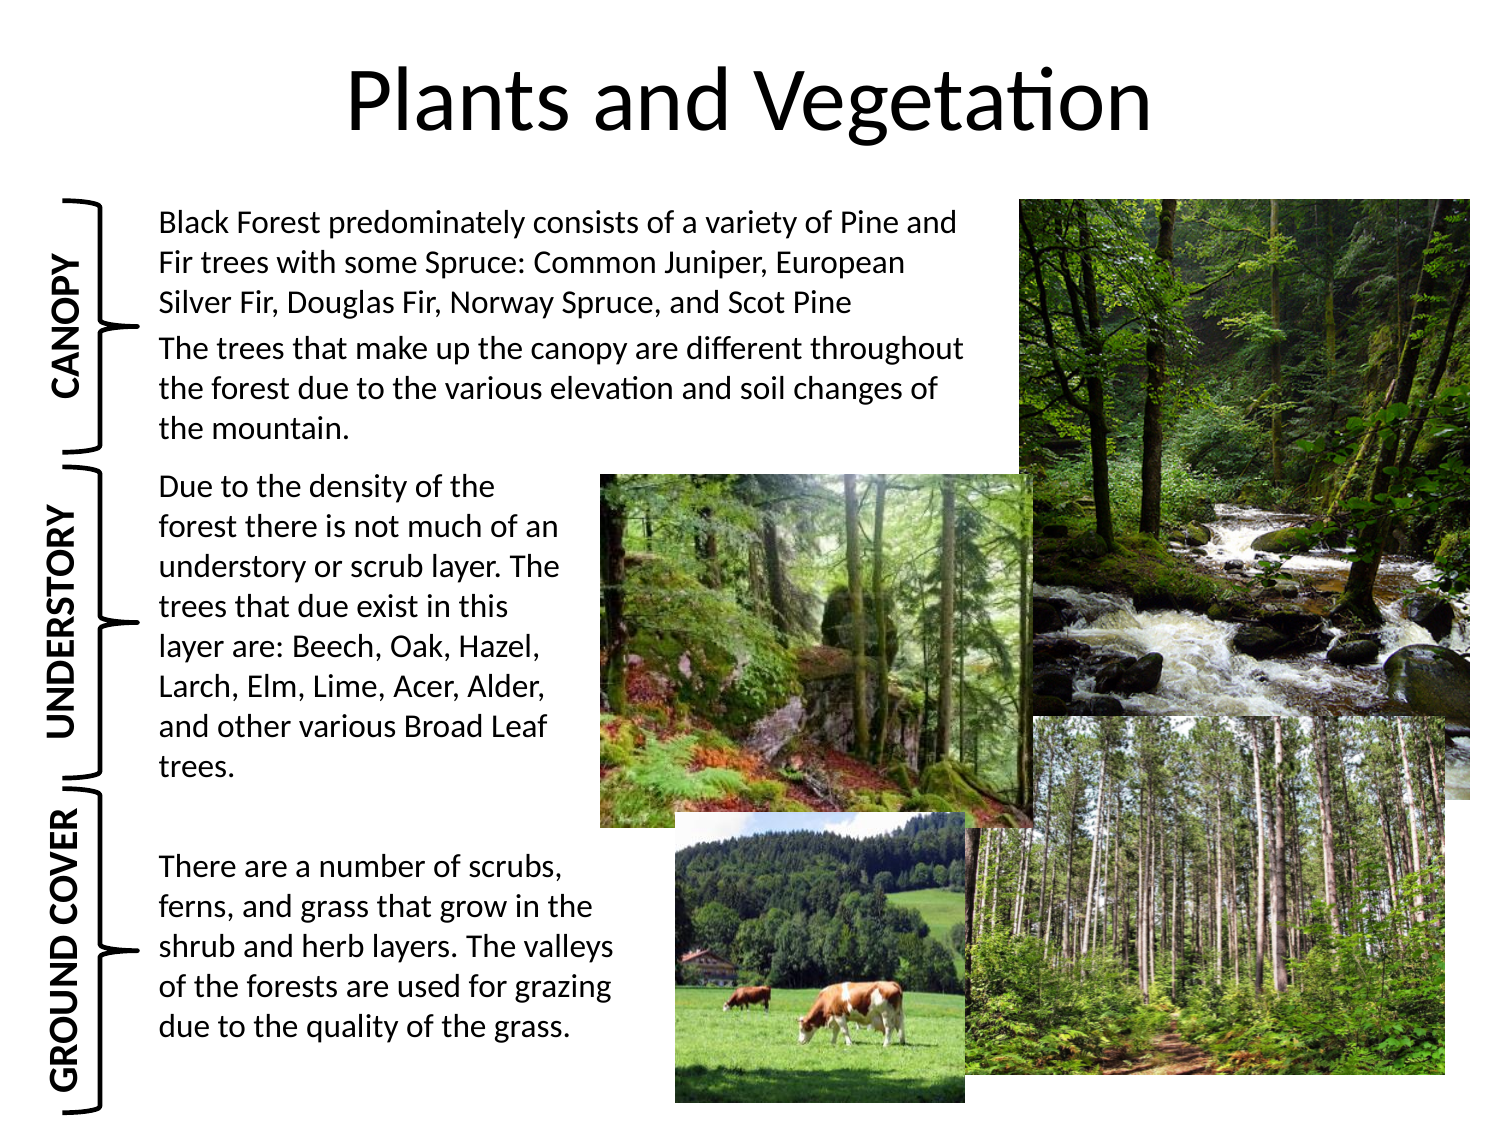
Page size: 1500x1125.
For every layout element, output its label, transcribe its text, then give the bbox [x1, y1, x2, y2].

text_box There are a number of scrubs, ferns, and grass that grow in the shrub and herb layers. The valleys of the forests are used for grazing due to the quality of the grass. [143, 836, 638, 1060]
title Plants and Vegetation [75, 0, 1425, 188]
picture [599, 199, 1470, 1103]
text_box CANOPY [29, 145, 95, 508]
text_box [93, 790, 139, 1111]
text_box UNDERSTORY [24, 441, 90, 804]
list Black Forest predominately consists of a variety of Pine and Fir trees with some Spruce: Common Juniper, European Silver Fir, Douglas Fir, Norway Spruce, and Scot Pine The trees that make up the canopy are different throughout the forest due to the various elevation and soil changes of the mountain. [143, 192, 1000, 457]
text_box GROUND COVER [28, 769, 93, 1125]
text_box [95, 203, 139, 450]
text_box Due to the density of the forest there is not much of an understory or scrub layer. The trees that due exist in this layer are: Beech, Oak, Hazel, Larch, Elm, Lime, Acer, Alder, and other various Broad Leaf trees. [143, 457, 588, 788]
text_box [90, 469, 139, 777]
